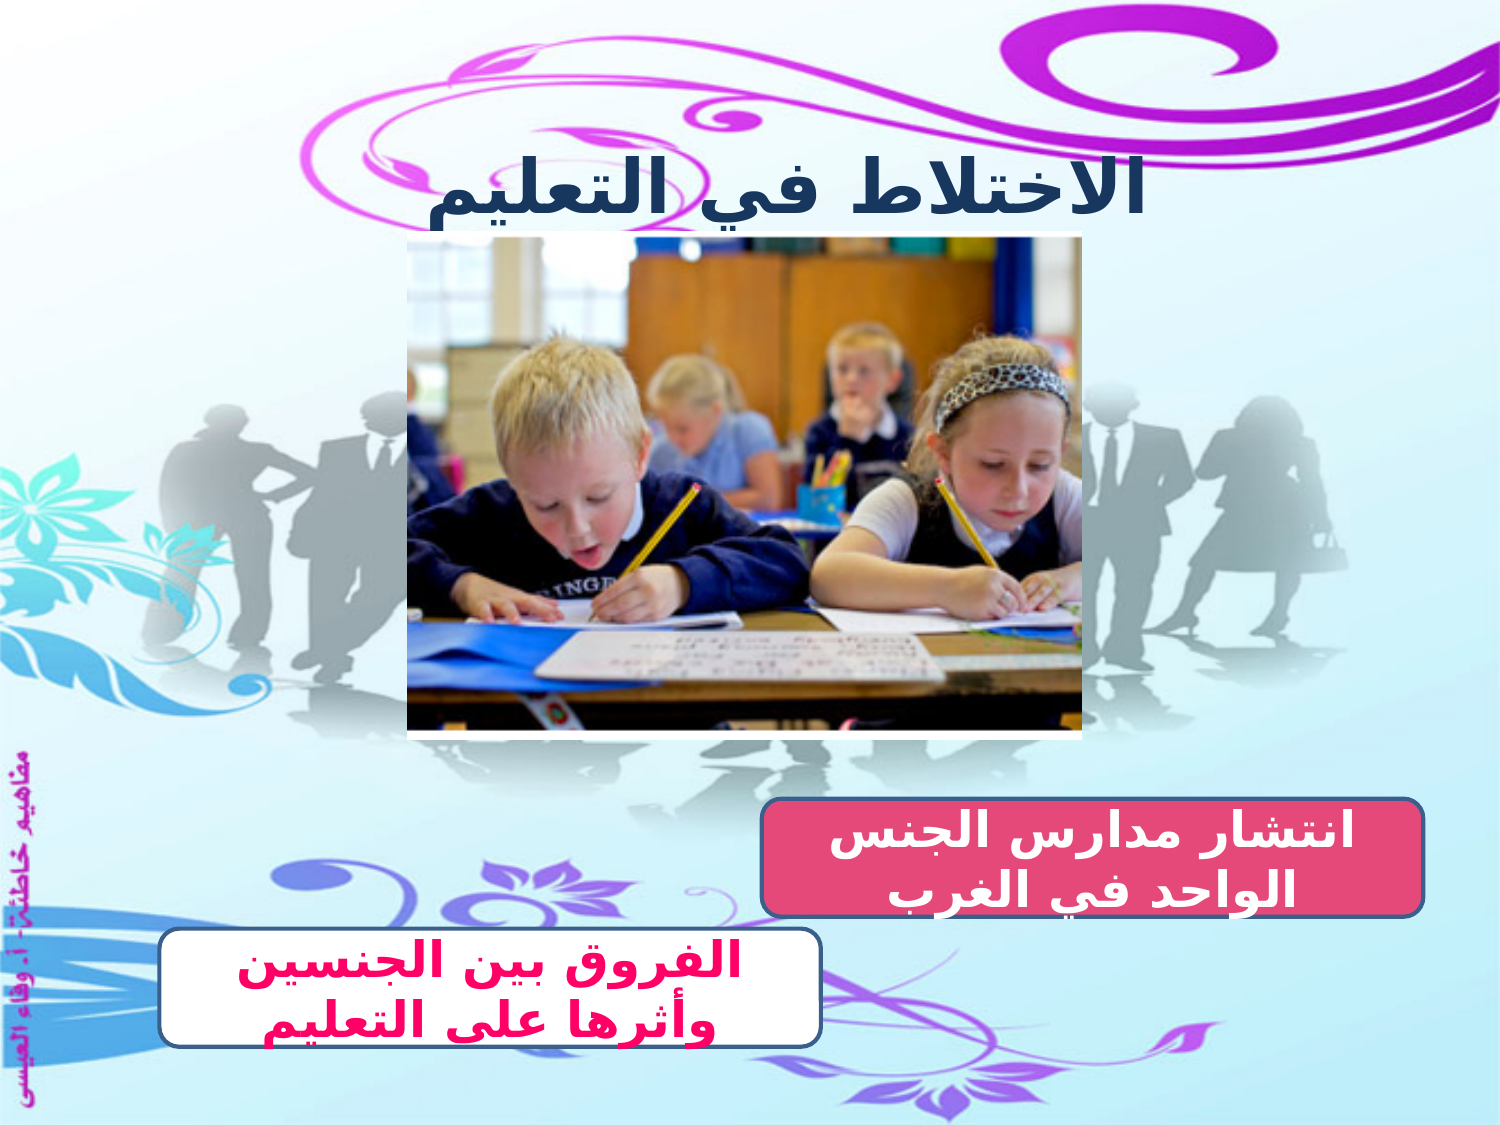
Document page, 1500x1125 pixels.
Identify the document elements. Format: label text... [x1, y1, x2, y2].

text_box انتشار مدارس الجنس الواحد في الغرب [759, 796, 1426, 919]
text_box الفروق بين الجنسين وأثرها على التعليم [157, 926, 823, 1049]
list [407, 231, 1082, 740]
title الاختلاط في التعليم [111, 89, 1463, 278]
picture [0, 0, 1500, 1125]
